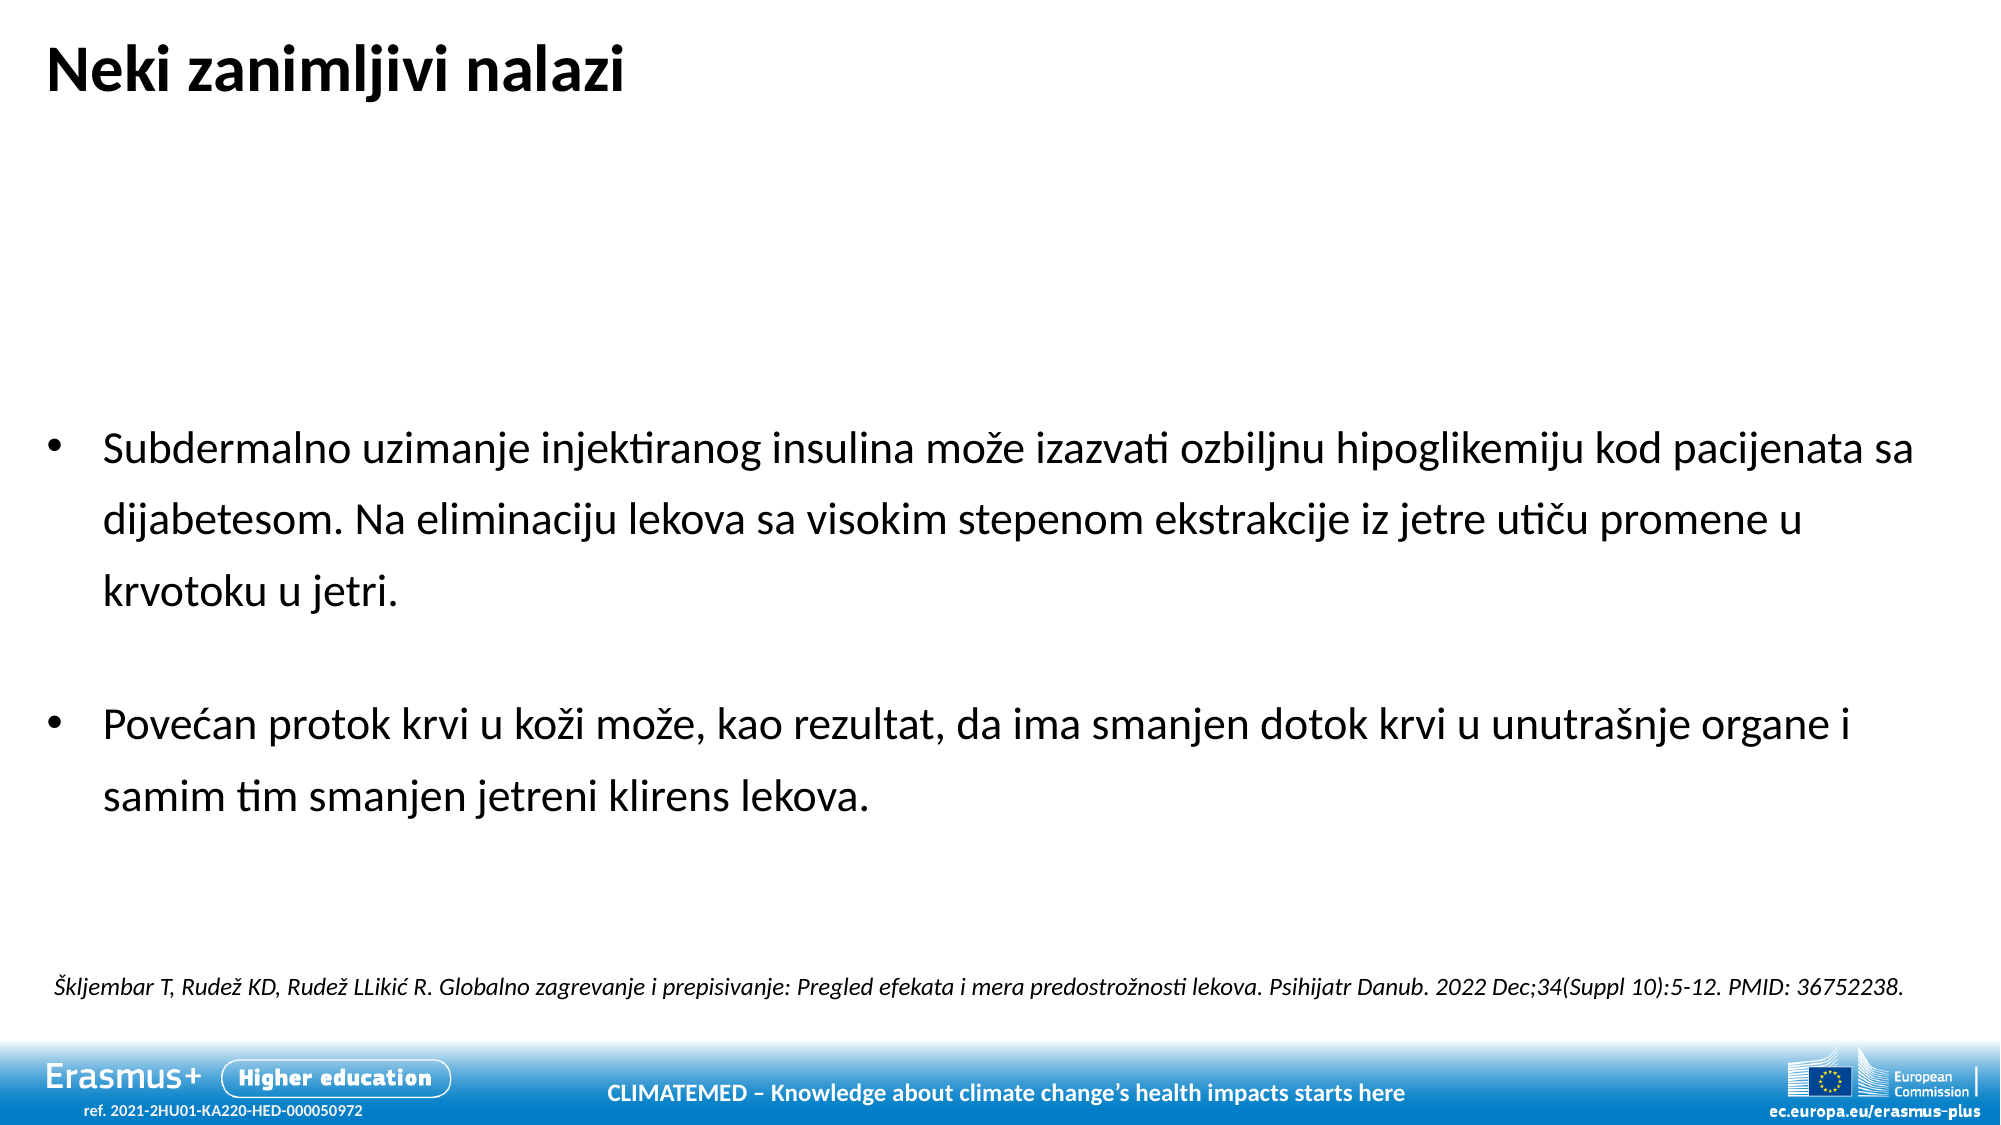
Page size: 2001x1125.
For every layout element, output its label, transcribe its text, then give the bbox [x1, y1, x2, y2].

title Neki zanimljivi nalazi [31, 25, 1984, 116]
picture [0, 899, 2000, 1125]
text_box Škljembar T, Rudež KD, Rudež LLikić R. Globalno zagrevanje i prepisivanje: Pregled efekata i mera predostrožnosti lekova. Psihijatr Danub. 2022 Dec;34(Suppl 10):5-12. PMID: 36752238. [39, 963, 1932, 1009]
list Subdermalno uzimanje injektiranog insulina može izazvati ozbiljnu hipoglikemiju kod pacijenata sa dijabetesom. Na eliminaciju lekova sa visokim stepenom ekstrakcije iz jetre utiču promene u krvotoku u jetri. Povećan protok krvi u koži može, kao rezultat, da ima smanjen dotok krvi u unutrašnje organe i samim tim smanjen jetreni klirens lekova. [31, 393, 1932, 1035]
